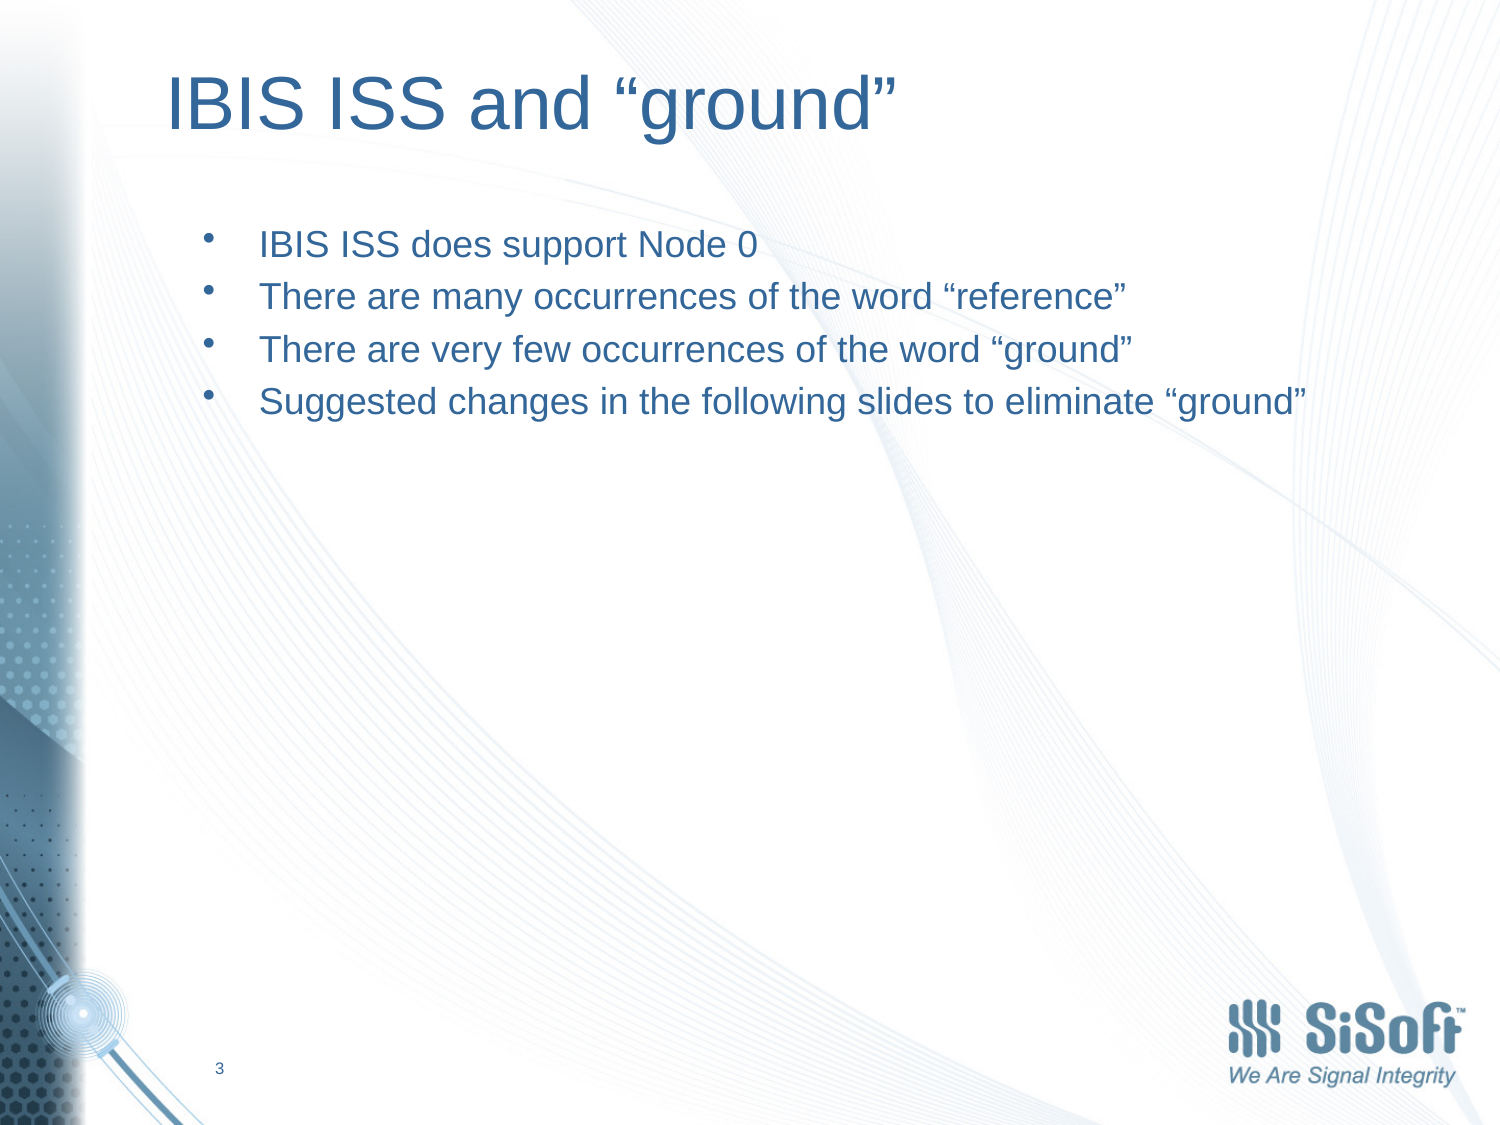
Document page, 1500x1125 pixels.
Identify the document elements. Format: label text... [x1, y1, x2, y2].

list IBIS ISS does support Node 0 There are many occurrences of the word “reference” There are very few occurrences of the word “ground” Suggested changes in the following slides to eliminate “ground” [187, 212, 1363, 963]
title IBIS ISS and “ground” [150, 24, 1300, 175]
picture [0, 0, 1500, 1125]
footer 3 [200, 1050, 975, 1104]
